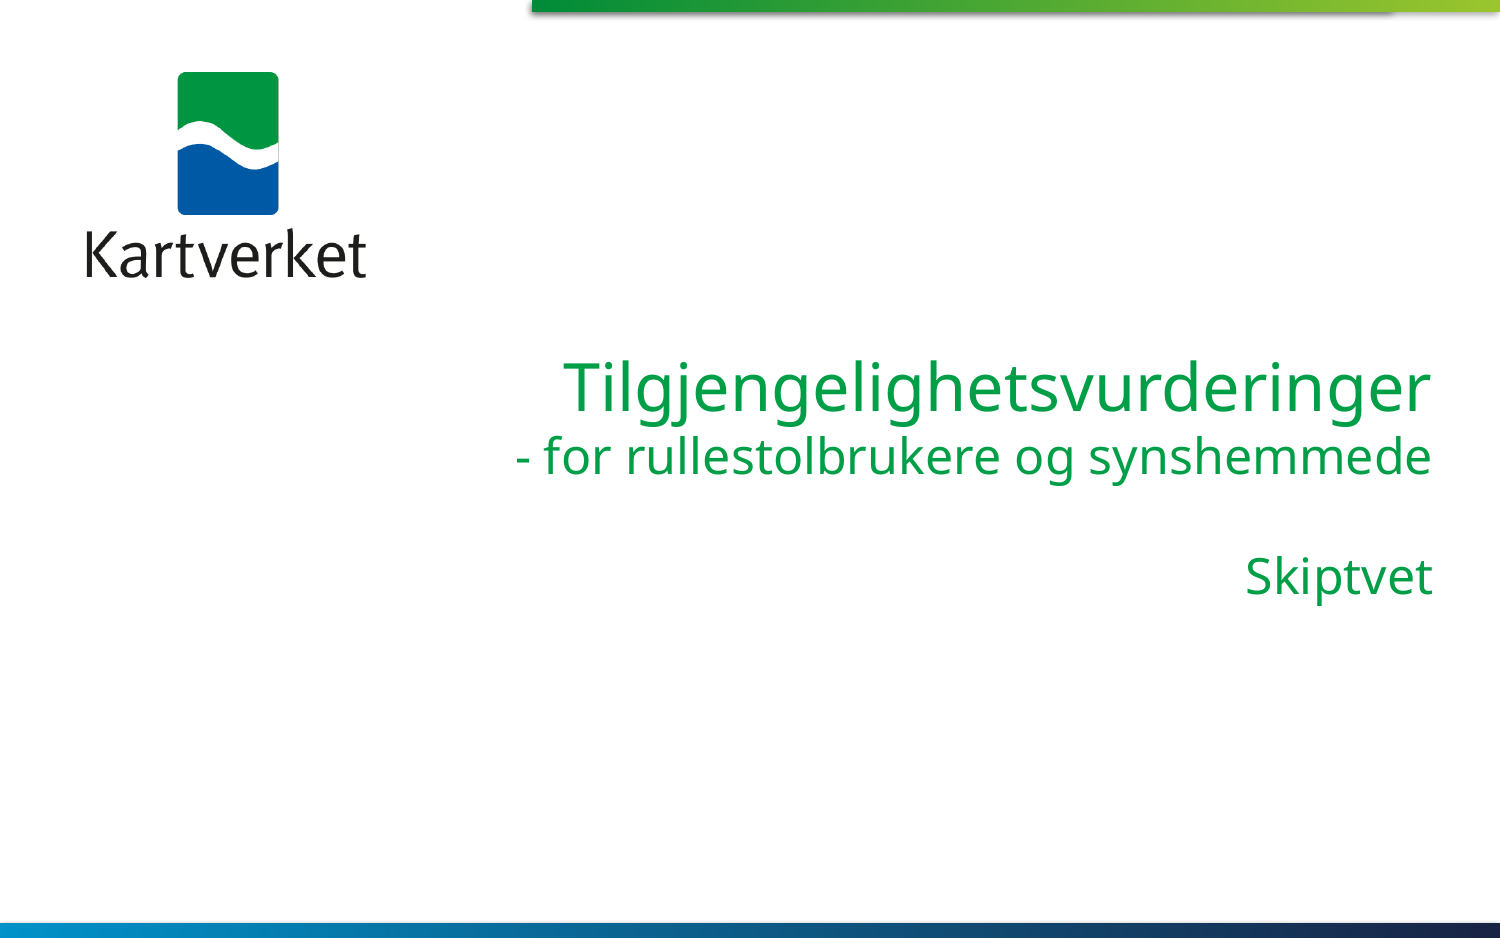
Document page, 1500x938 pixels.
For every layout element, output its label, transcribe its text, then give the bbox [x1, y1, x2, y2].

text_box Tilgjengelighetsvurderinger - for rullestolbrukere og synshemmede Skiptvet [66, 337, 1449, 613]
